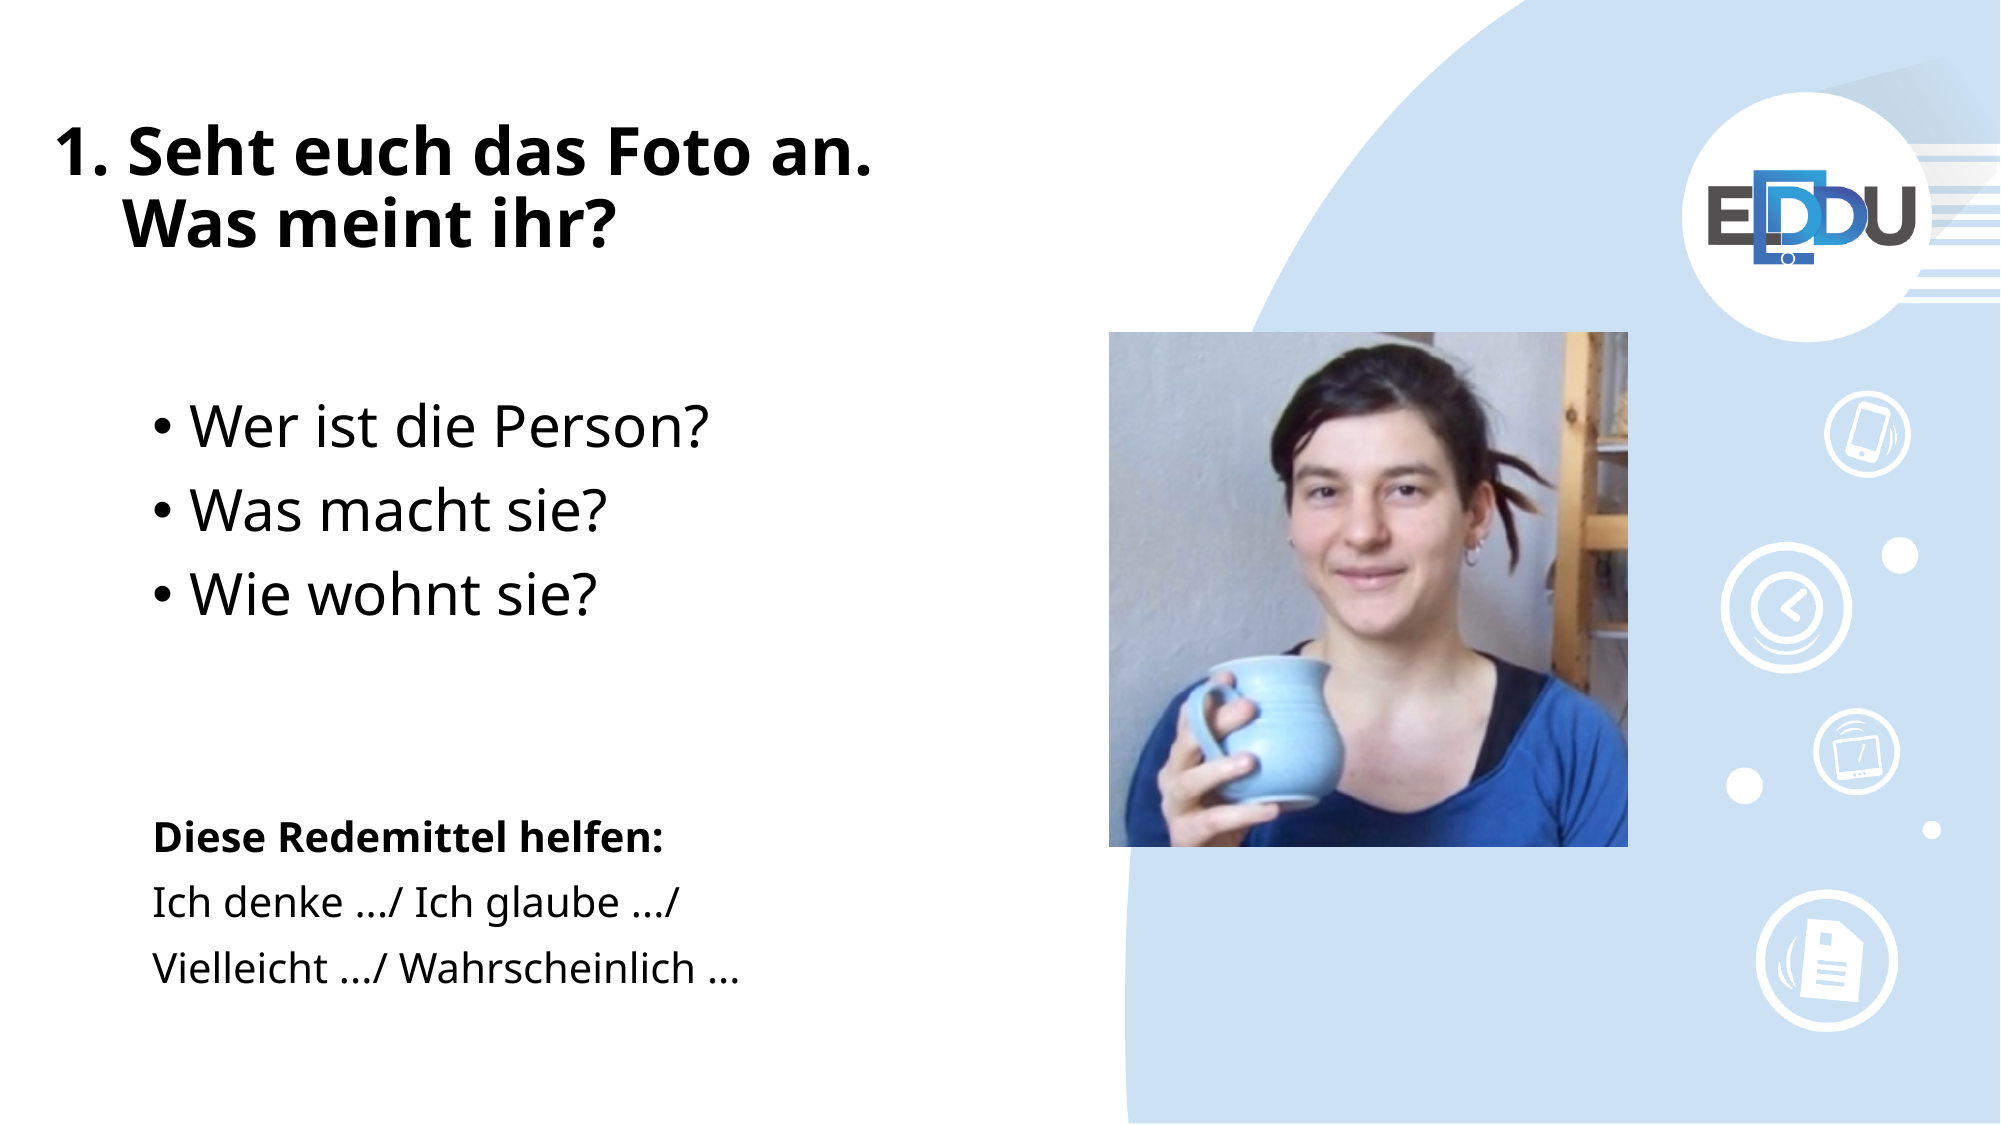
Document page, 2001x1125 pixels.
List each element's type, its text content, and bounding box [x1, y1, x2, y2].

picture [0, 0, 2001, 1125]
list Wer ist die Person? Was macht sie? Wie wohnt sie? Diese Redemittel helfen: Ich denke .../ Ich glaube .../ Vielleicht .../ Wahrscheinlich ... [137, 299, 1750, 1014]
title 1. Seht euch das Foto an. Was meint ihr? [38, 102, 1595, 278]
